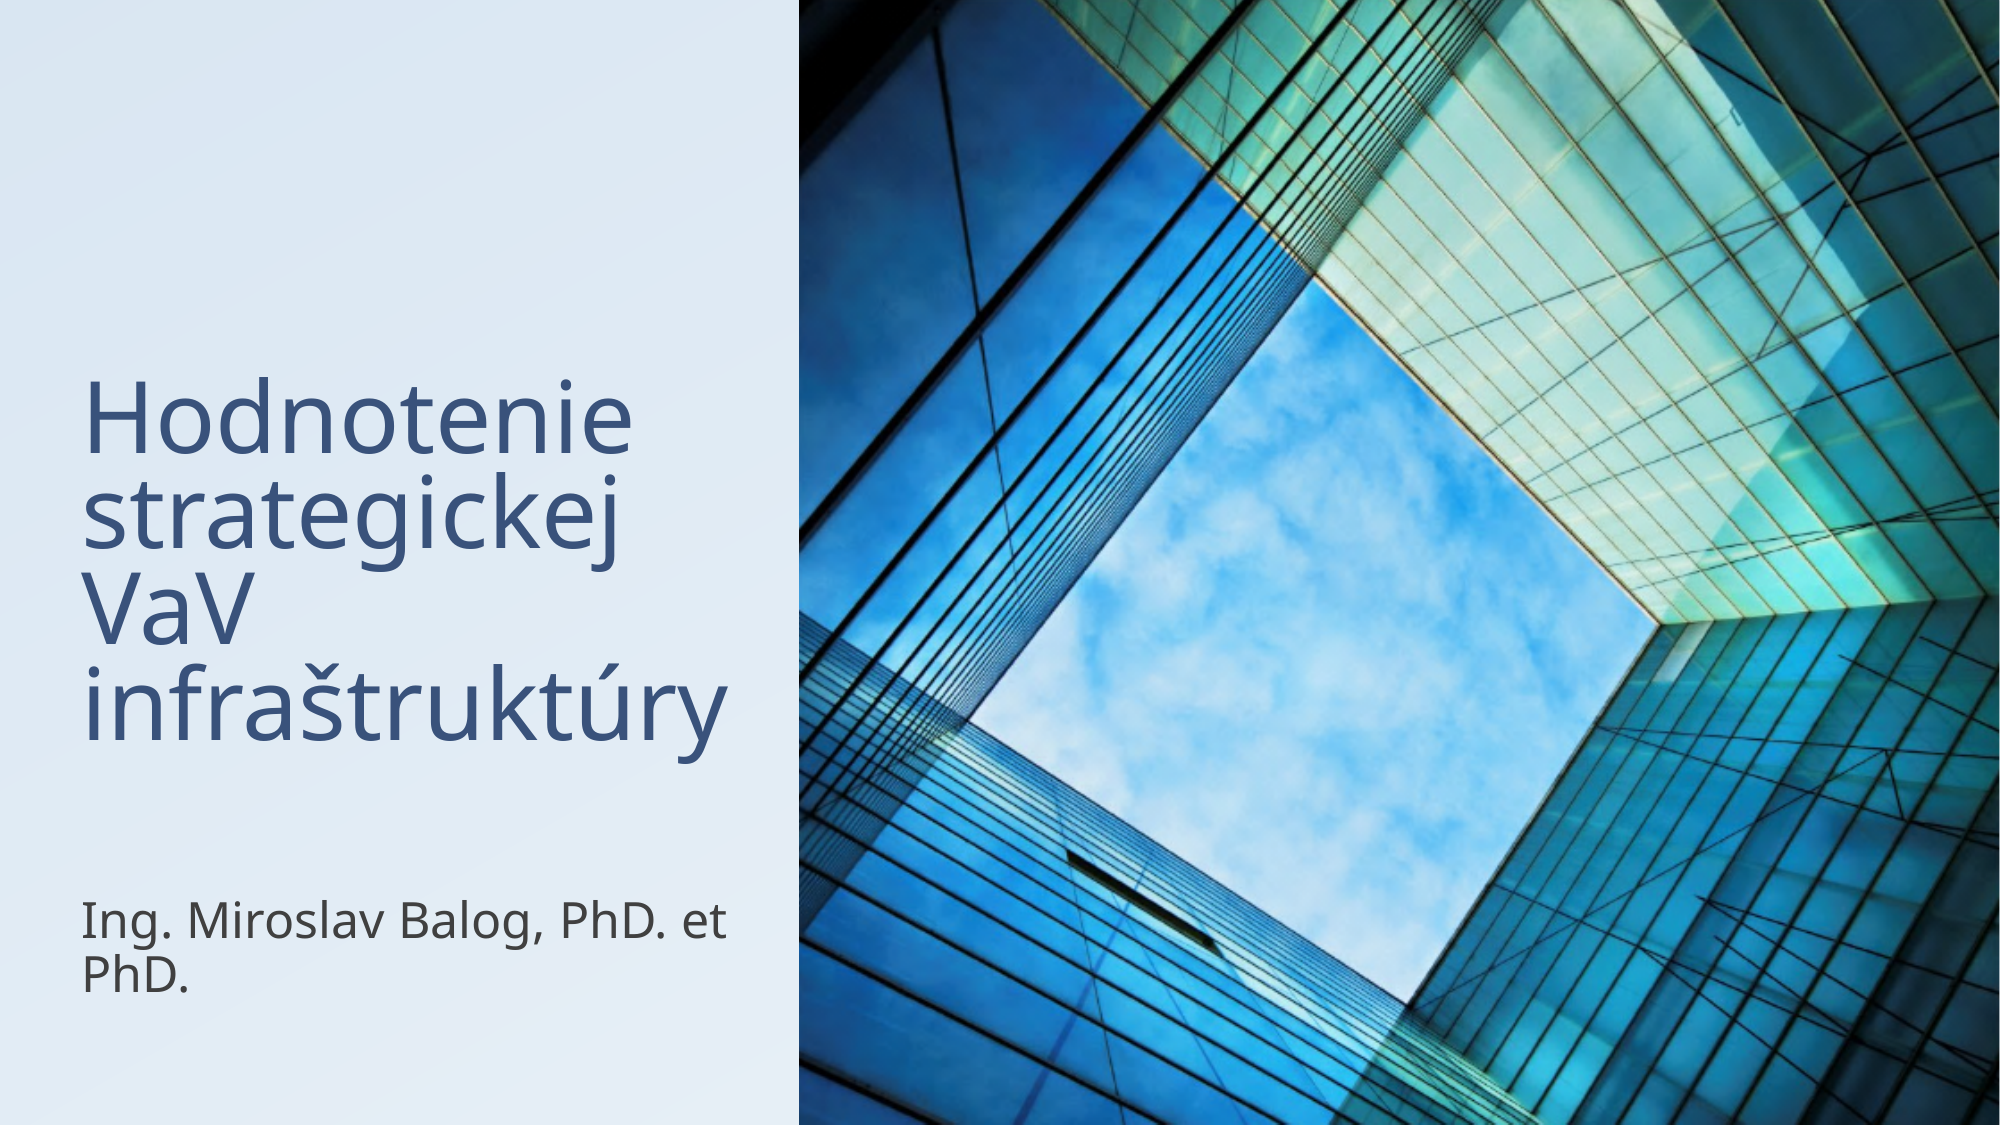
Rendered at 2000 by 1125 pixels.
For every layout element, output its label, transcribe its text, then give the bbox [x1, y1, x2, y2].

subtitle Ing. Miroslav Balog, PhD. et PhD. [66, 887, 837, 1013]
title Hodnotenie strategickej VaV infraštruktúry [66, 112, 788, 887]
picture [799, 0, 2000, 1125]
